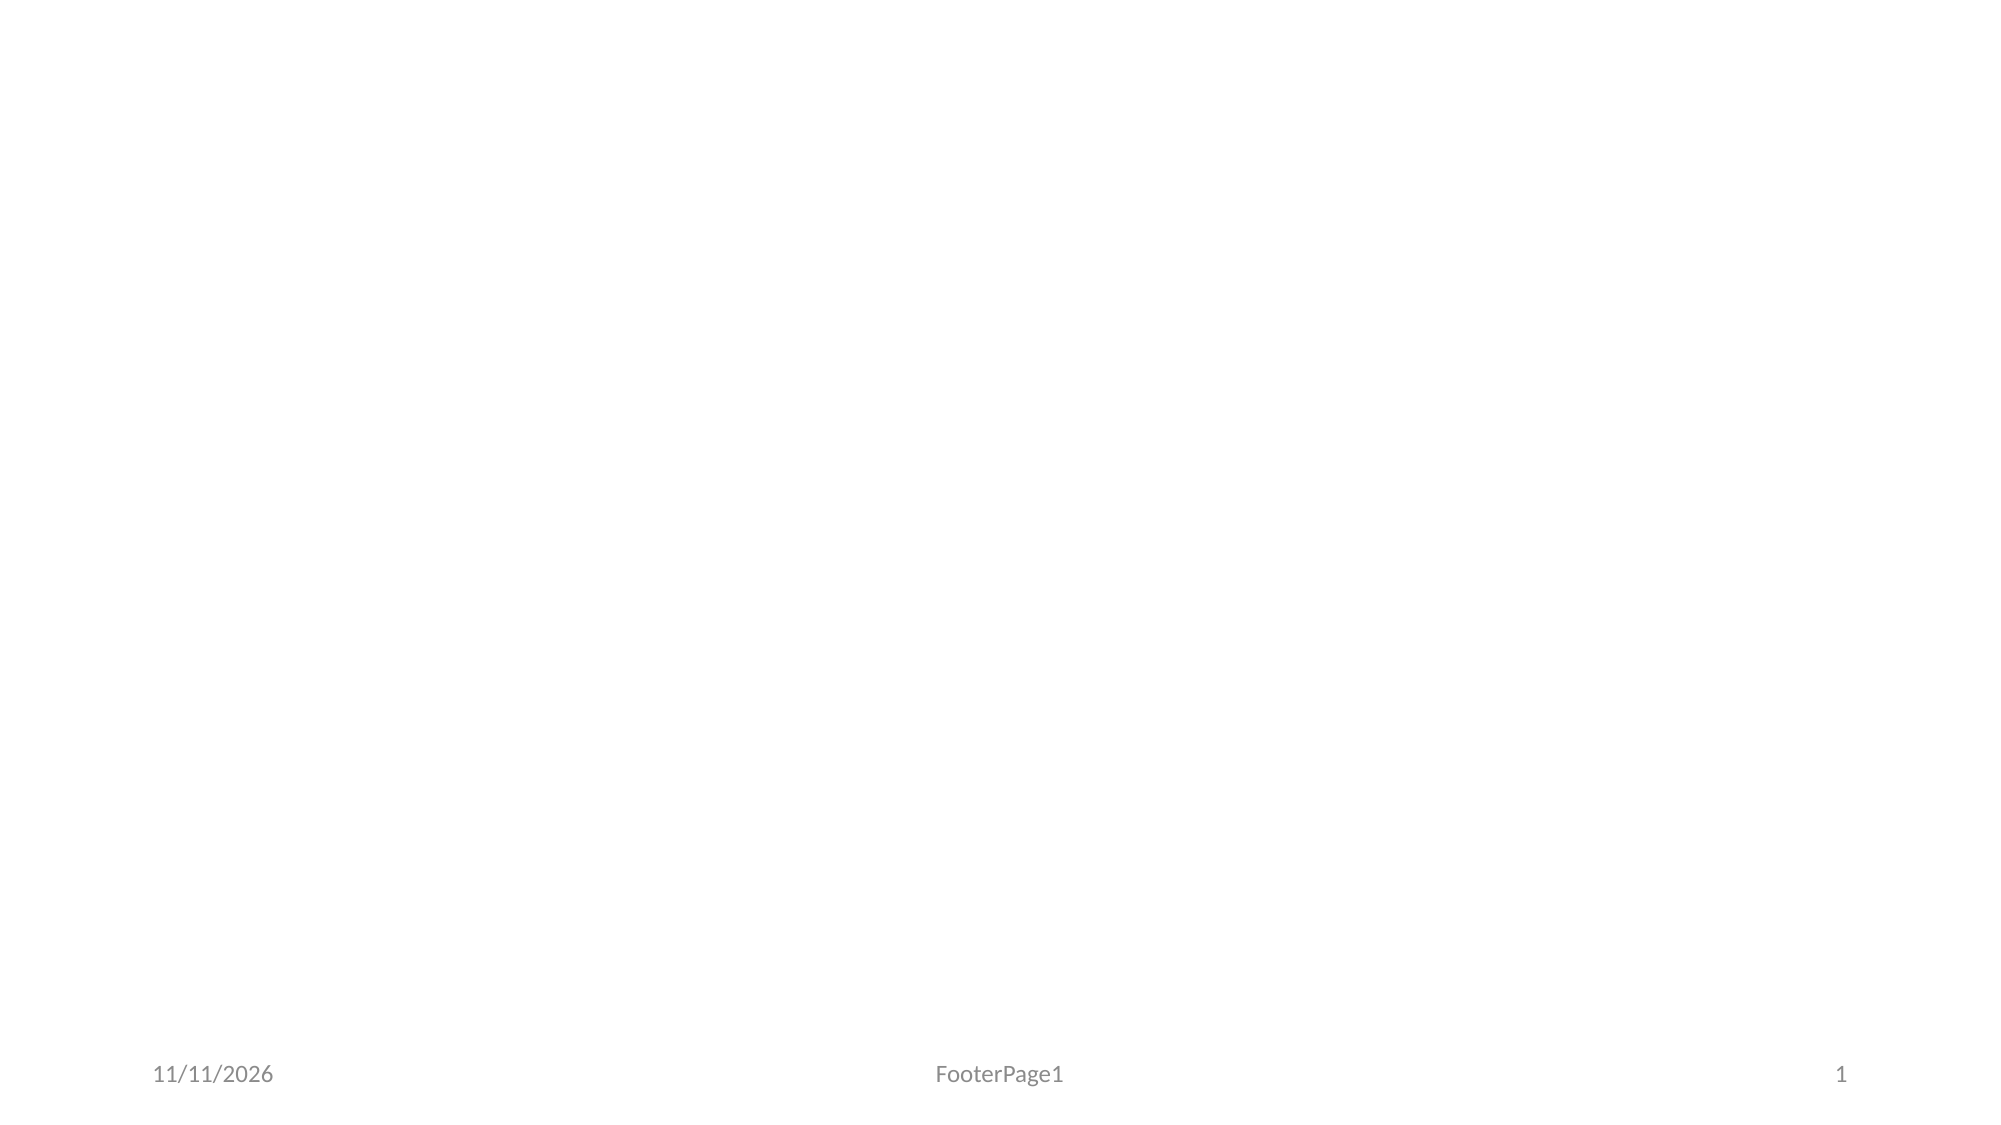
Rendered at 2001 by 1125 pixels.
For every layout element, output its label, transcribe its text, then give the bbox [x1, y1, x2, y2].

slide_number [137, 1042, 588, 1103]
footer FooterPage1 [662, 1042, 1338, 1103]
slide_number 1 [1412, 1042, 1863, 1103]
